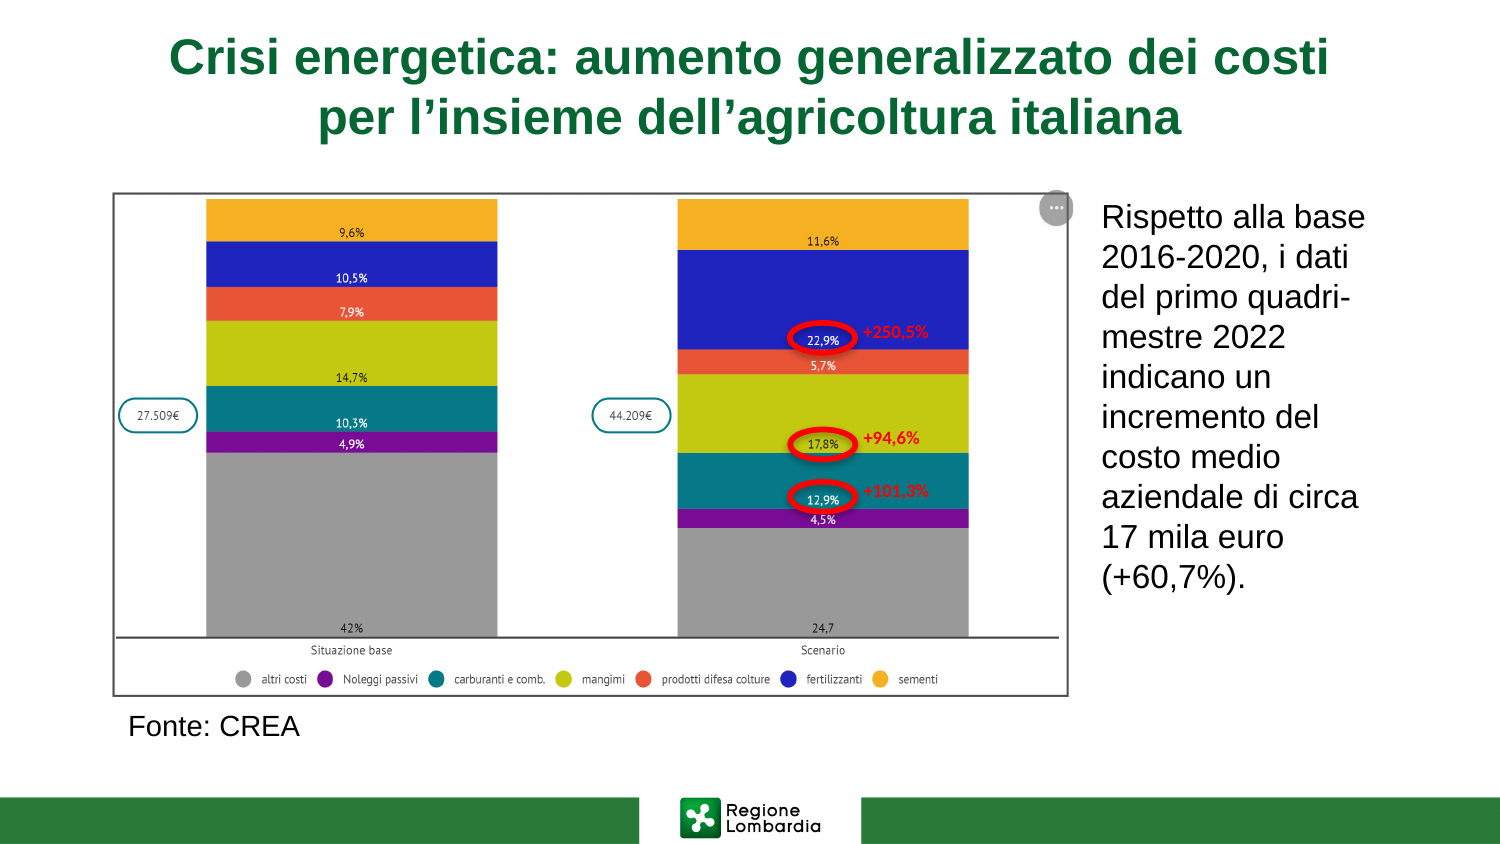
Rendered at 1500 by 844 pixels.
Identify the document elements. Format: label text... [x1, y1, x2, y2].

text_box Fonte: CREA [113, 706, 316, 750]
title Crisi energetica: aumento generalizzato dei costi per l’insieme dell’agricoltura italiana [112, 30, 1388, 139]
subtitle Rispetto alla base 2016-2020, i dati del primo quadri-mestre 2022 indicano un incremento del costo medio aziendale di circa 17 mila euro (+60,7%). [1086, 188, 1404, 732]
picture [0, 0, 1500, 844]
